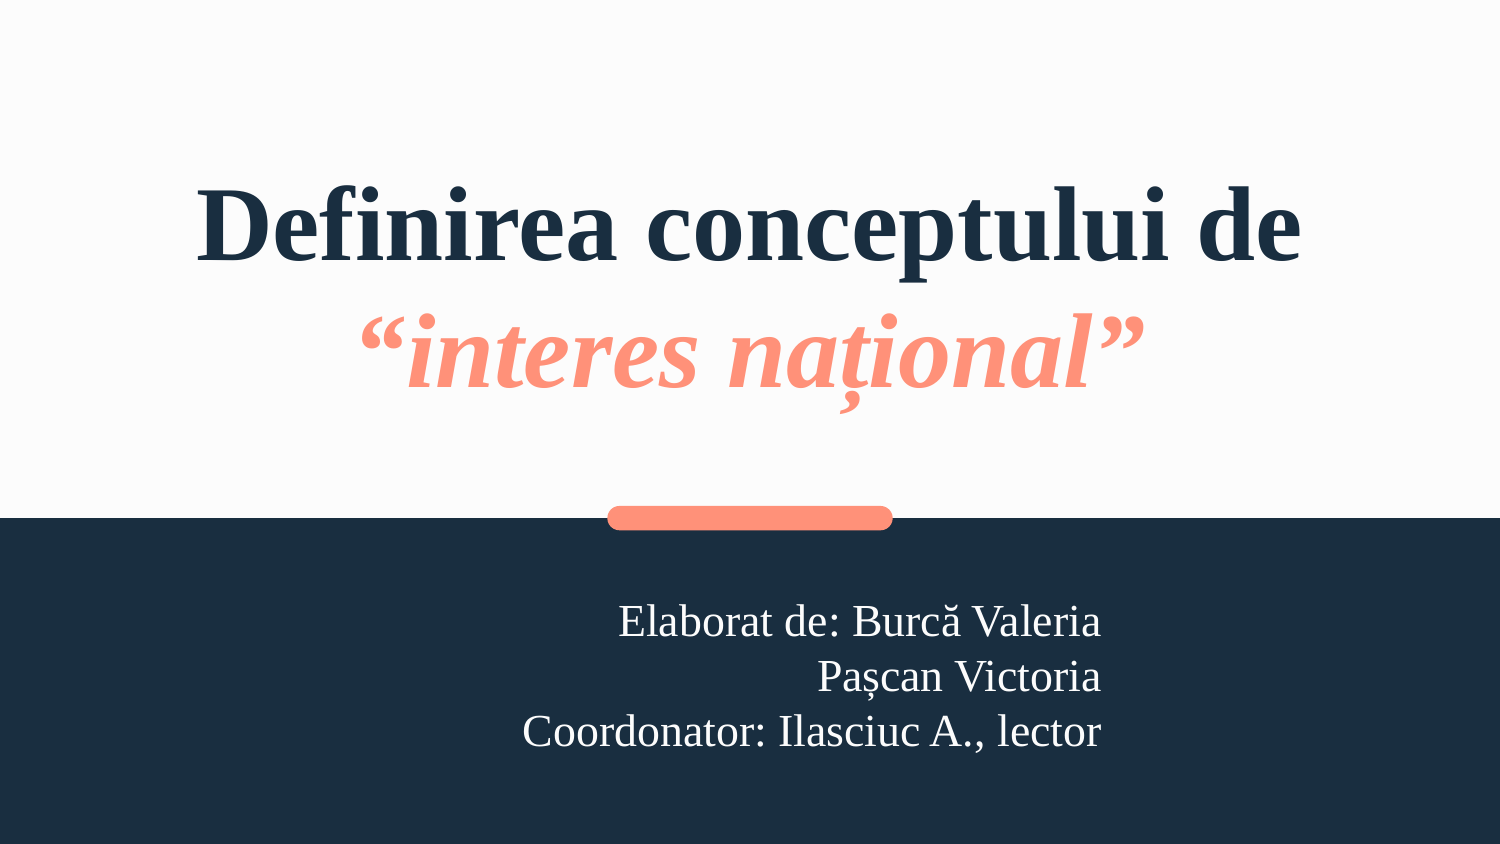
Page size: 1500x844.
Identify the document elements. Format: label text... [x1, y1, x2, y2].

subtitle Elaborat de: Burcă Valeria Pașcan Victoria Coordonator: Ilasciuc A., lector [383, 575, 1117, 772]
title Definirea conceptului de “interes național” [136, 119, 1364, 444]
